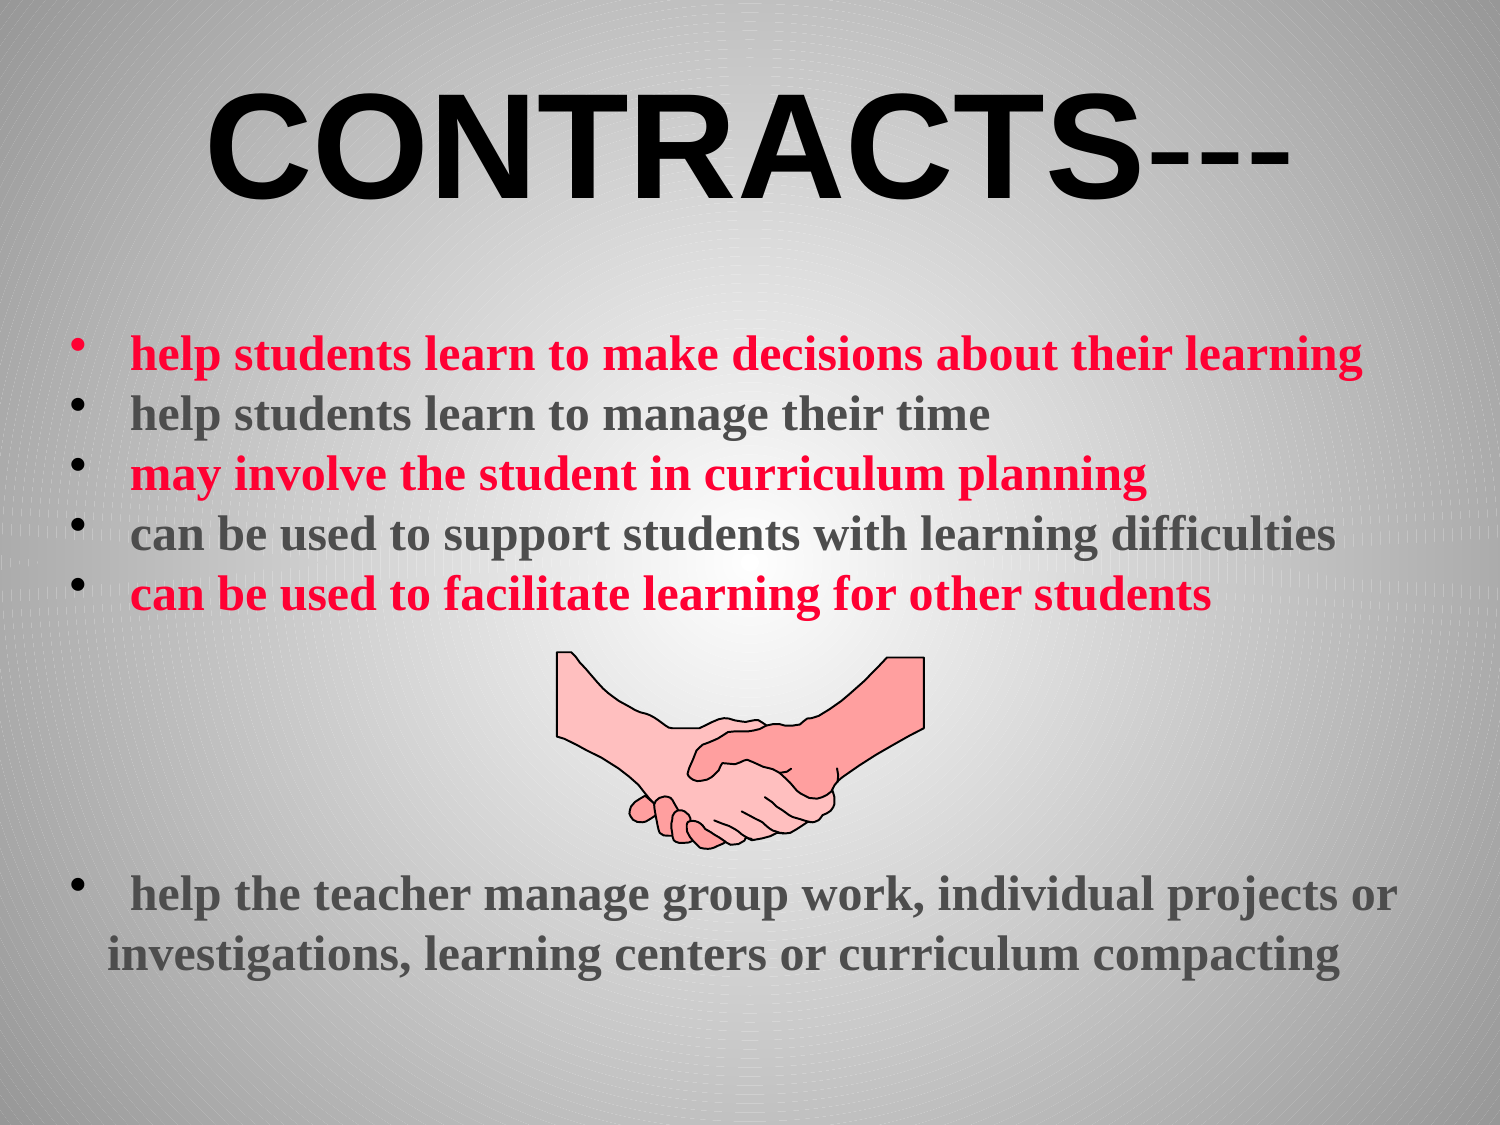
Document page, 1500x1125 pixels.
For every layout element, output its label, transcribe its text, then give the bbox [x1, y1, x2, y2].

text_box help students learn to make decisions about their learning help students learn to manage their time may involve the student in curriculum planning can be used to support students with learning difficulties can be used to facilitate learning for other students help the teacher manage group work, individual projects or investigations, learning centers or curriculum compacting [54, 312, 1414, 988]
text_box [554, 649, 926, 851]
title CONTRACTS--- [74, 44, 1426, 233]
